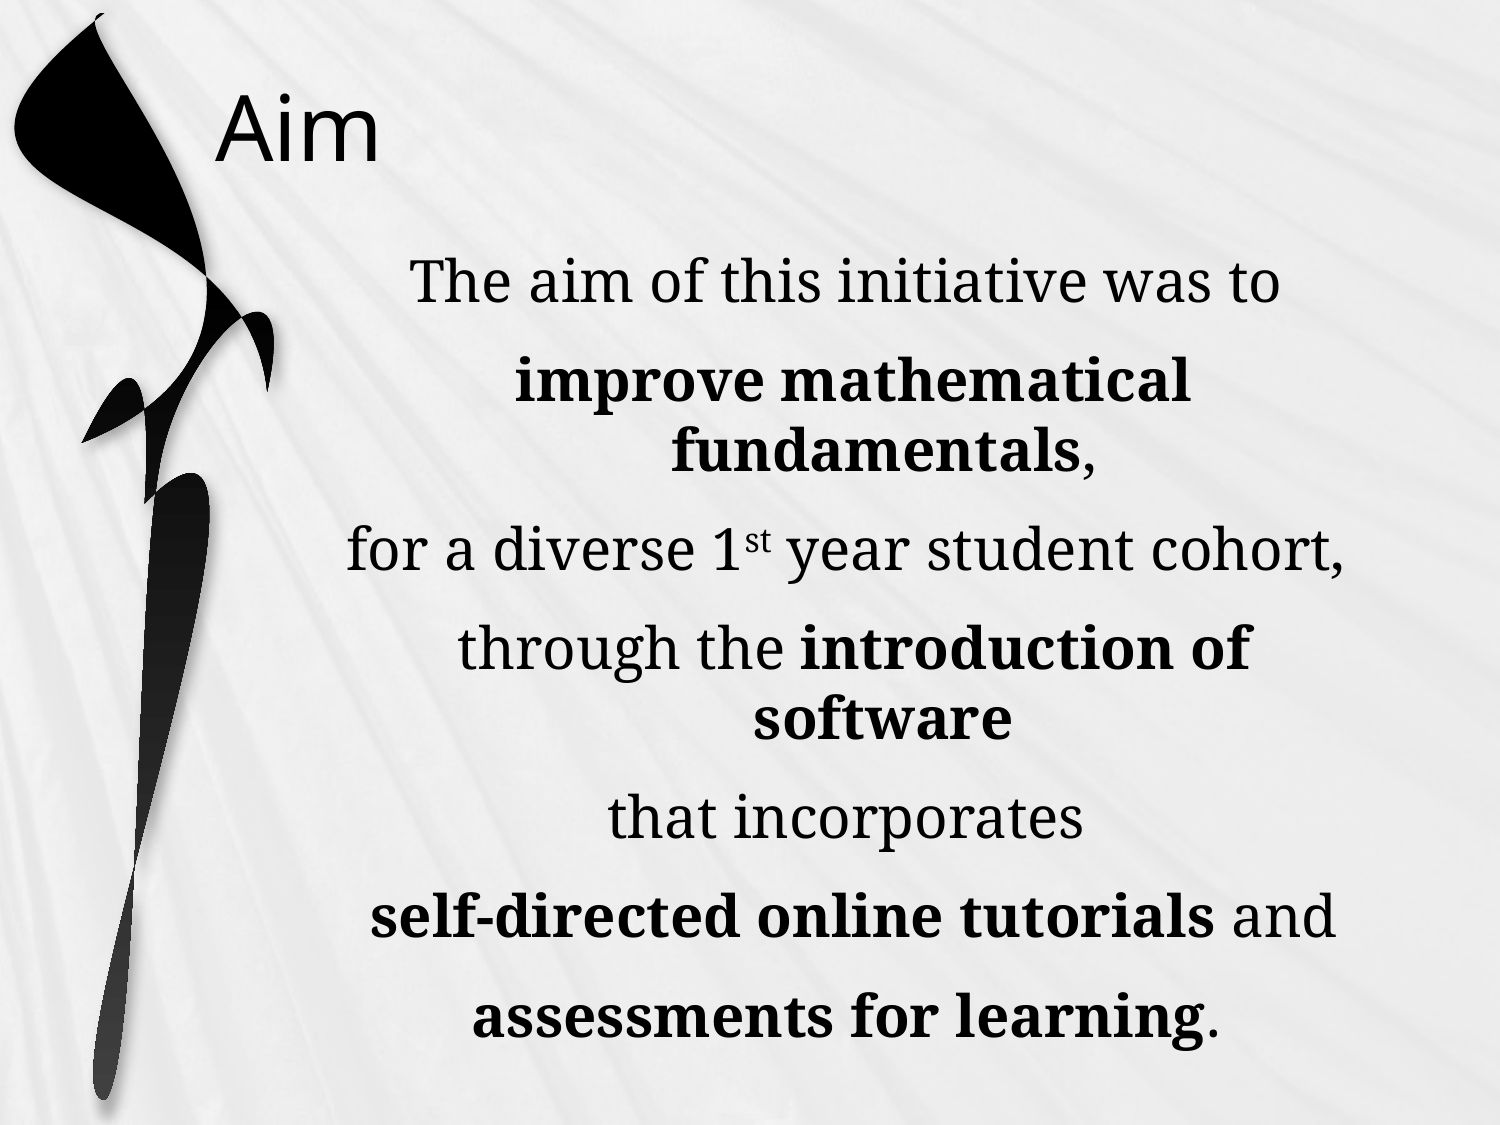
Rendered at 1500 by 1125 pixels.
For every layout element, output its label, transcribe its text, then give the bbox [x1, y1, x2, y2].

list The aim of this initiative was to improve mathematical fundamentals, for a diverse 1st year student cohort, through the introduction of software that incorporates self-directed online tutorials and assessments for learning. [324, 287, 1383, 1005]
title Aim [200, 12, 1317, 238]
